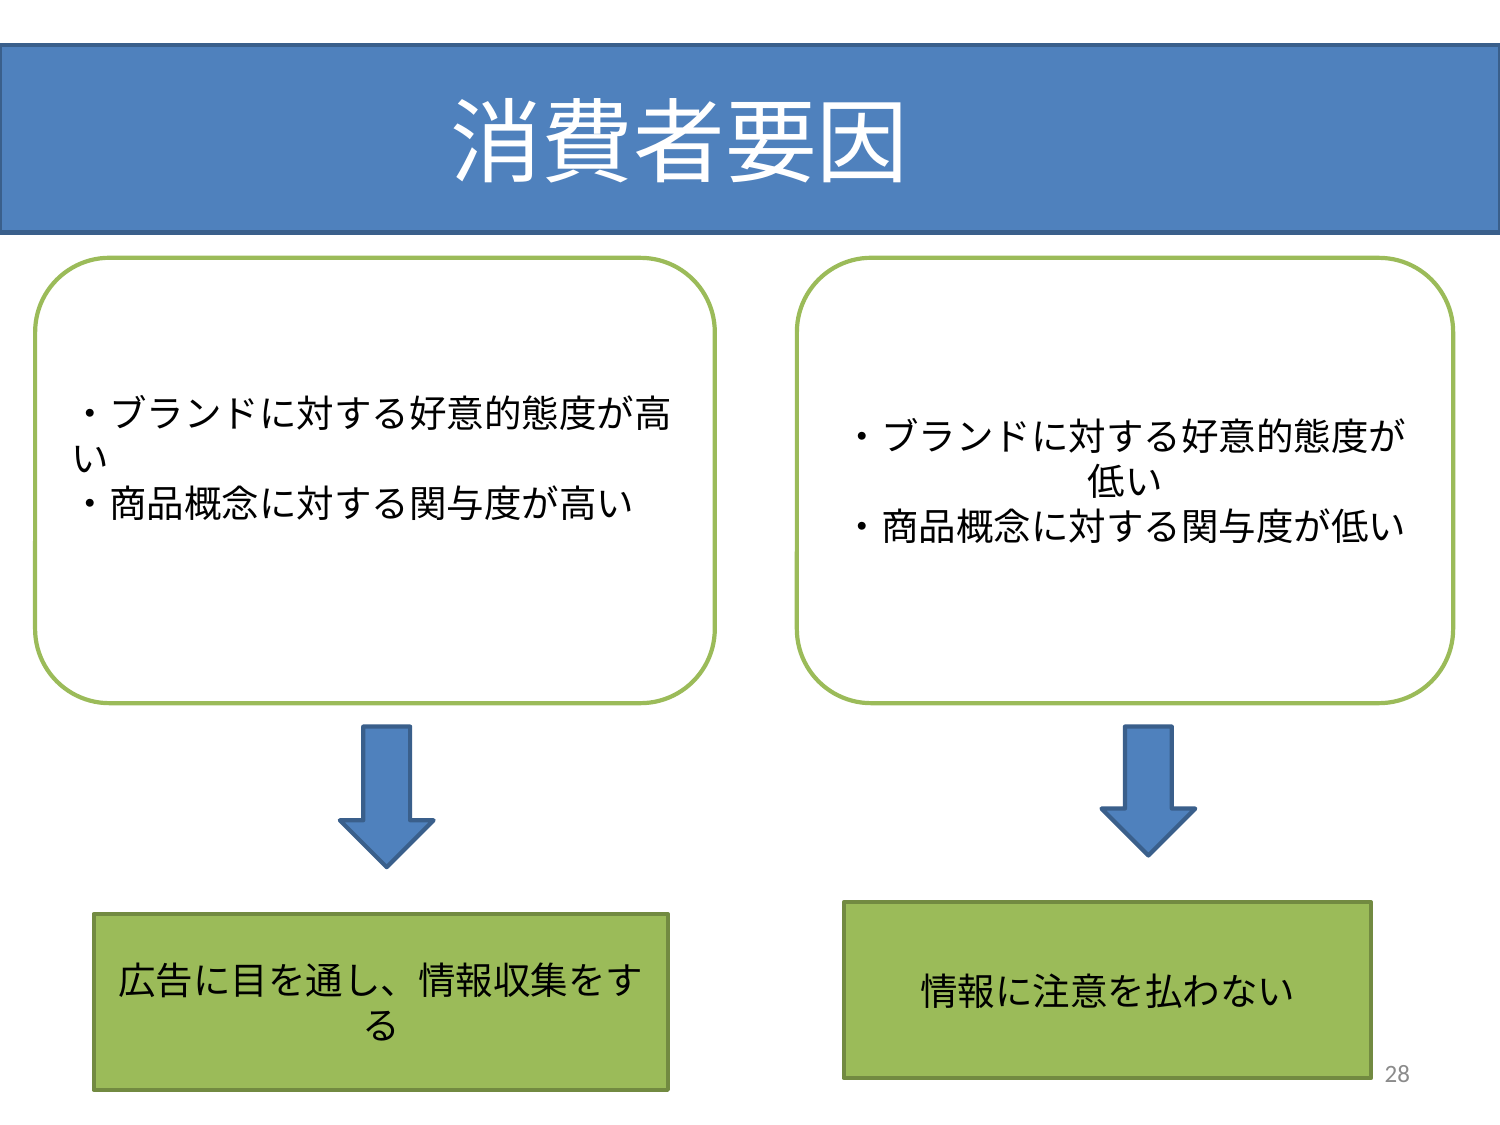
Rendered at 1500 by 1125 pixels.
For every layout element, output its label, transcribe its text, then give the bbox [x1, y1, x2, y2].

title 消費者要因 [0, 43, 1500, 235]
text_box 広告に目を通し、情報収集をする [92, 912, 670, 1092]
text_box ・ブランドに対する好意的態度が低い ・商品概念に対する関与度が低い [794, 255, 1456, 706]
text_box 情報に注意を払わない [842, 900, 1373, 1080]
text_box [1099, 724, 1198, 858]
text_box ・ブランドに対する好意的態度が高い ・商品概念に対する関与度が高い [32, 255, 717, 706]
text_box [337, 724, 436, 870]
slide_number 28 [1074, 1042, 1425, 1103]
